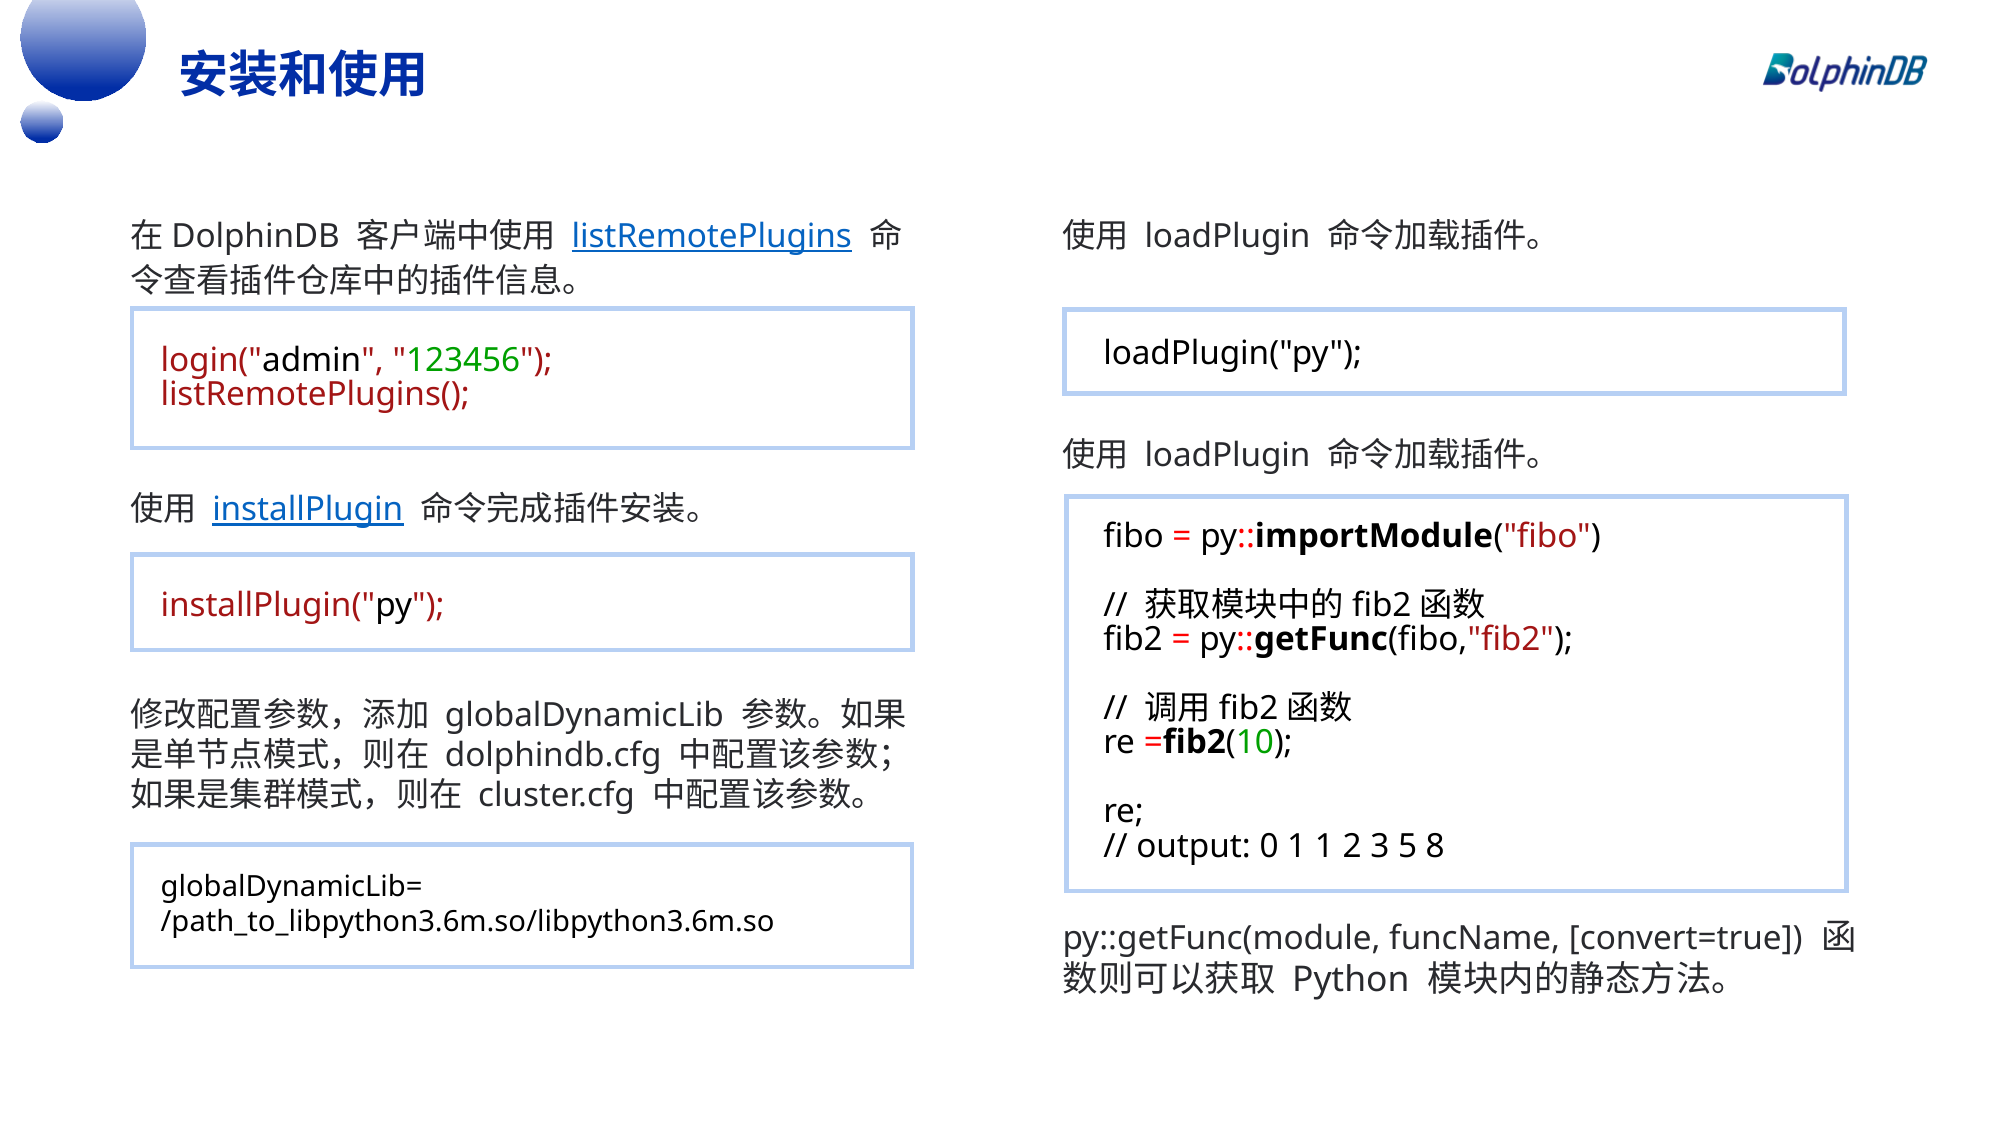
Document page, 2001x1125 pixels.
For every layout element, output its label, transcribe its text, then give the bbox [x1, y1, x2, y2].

text_box 安装和使用 [163, 35, 1545, 110]
picture [1755, 47, 1929, 93]
text_box 在DolphinDB 客户端中使用 listRemotePlugins 命令查看插件仓库中的插件信息。 [115, 206, 949, 297]
text_box fibo = py::importModule("fibo") // 获取模块中的fib2函数 fib2 = py::getFunc(fibo,"fib2"); // 调用fib2函数 re =fib2(10); re; // output: 0 1 1 2 3 5 8 [1088, 512, 1883, 872]
text_box 修改配置参数，添加 globalDynamicLib 参数。如果是单节点模式，则在 dolphindb.cfg 中配置该参数；如果是集群模式，则在 cluster.cfg 中配置该参数。 [115, 685, 949, 820]
text_box 使用 loadPlugin 命令加载插件。 [1047, 425, 1882, 481]
text_box [1066, 495, 1848, 892]
text_box [131, 844, 913, 968]
text_box [19, 0, 147, 102]
text_box [1063, 309, 1846, 395]
text_box [131, 308, 913, 449]
text_box [19, 99, 64, 144]
text_box 使用 loadPlugin 命令加载插件。 [1047, 206, 1882, 262]
text_box 使用 installPlugin 命令完成插件安装。 [115, 480, 940, 540]
text_box [131, 554, 913, 651]
text_box py::getFunc(module, funcName, [convert=true]) 函数则可以获取 Python 模块内的静态方法。 [1047, 906, 1882, 1007]
